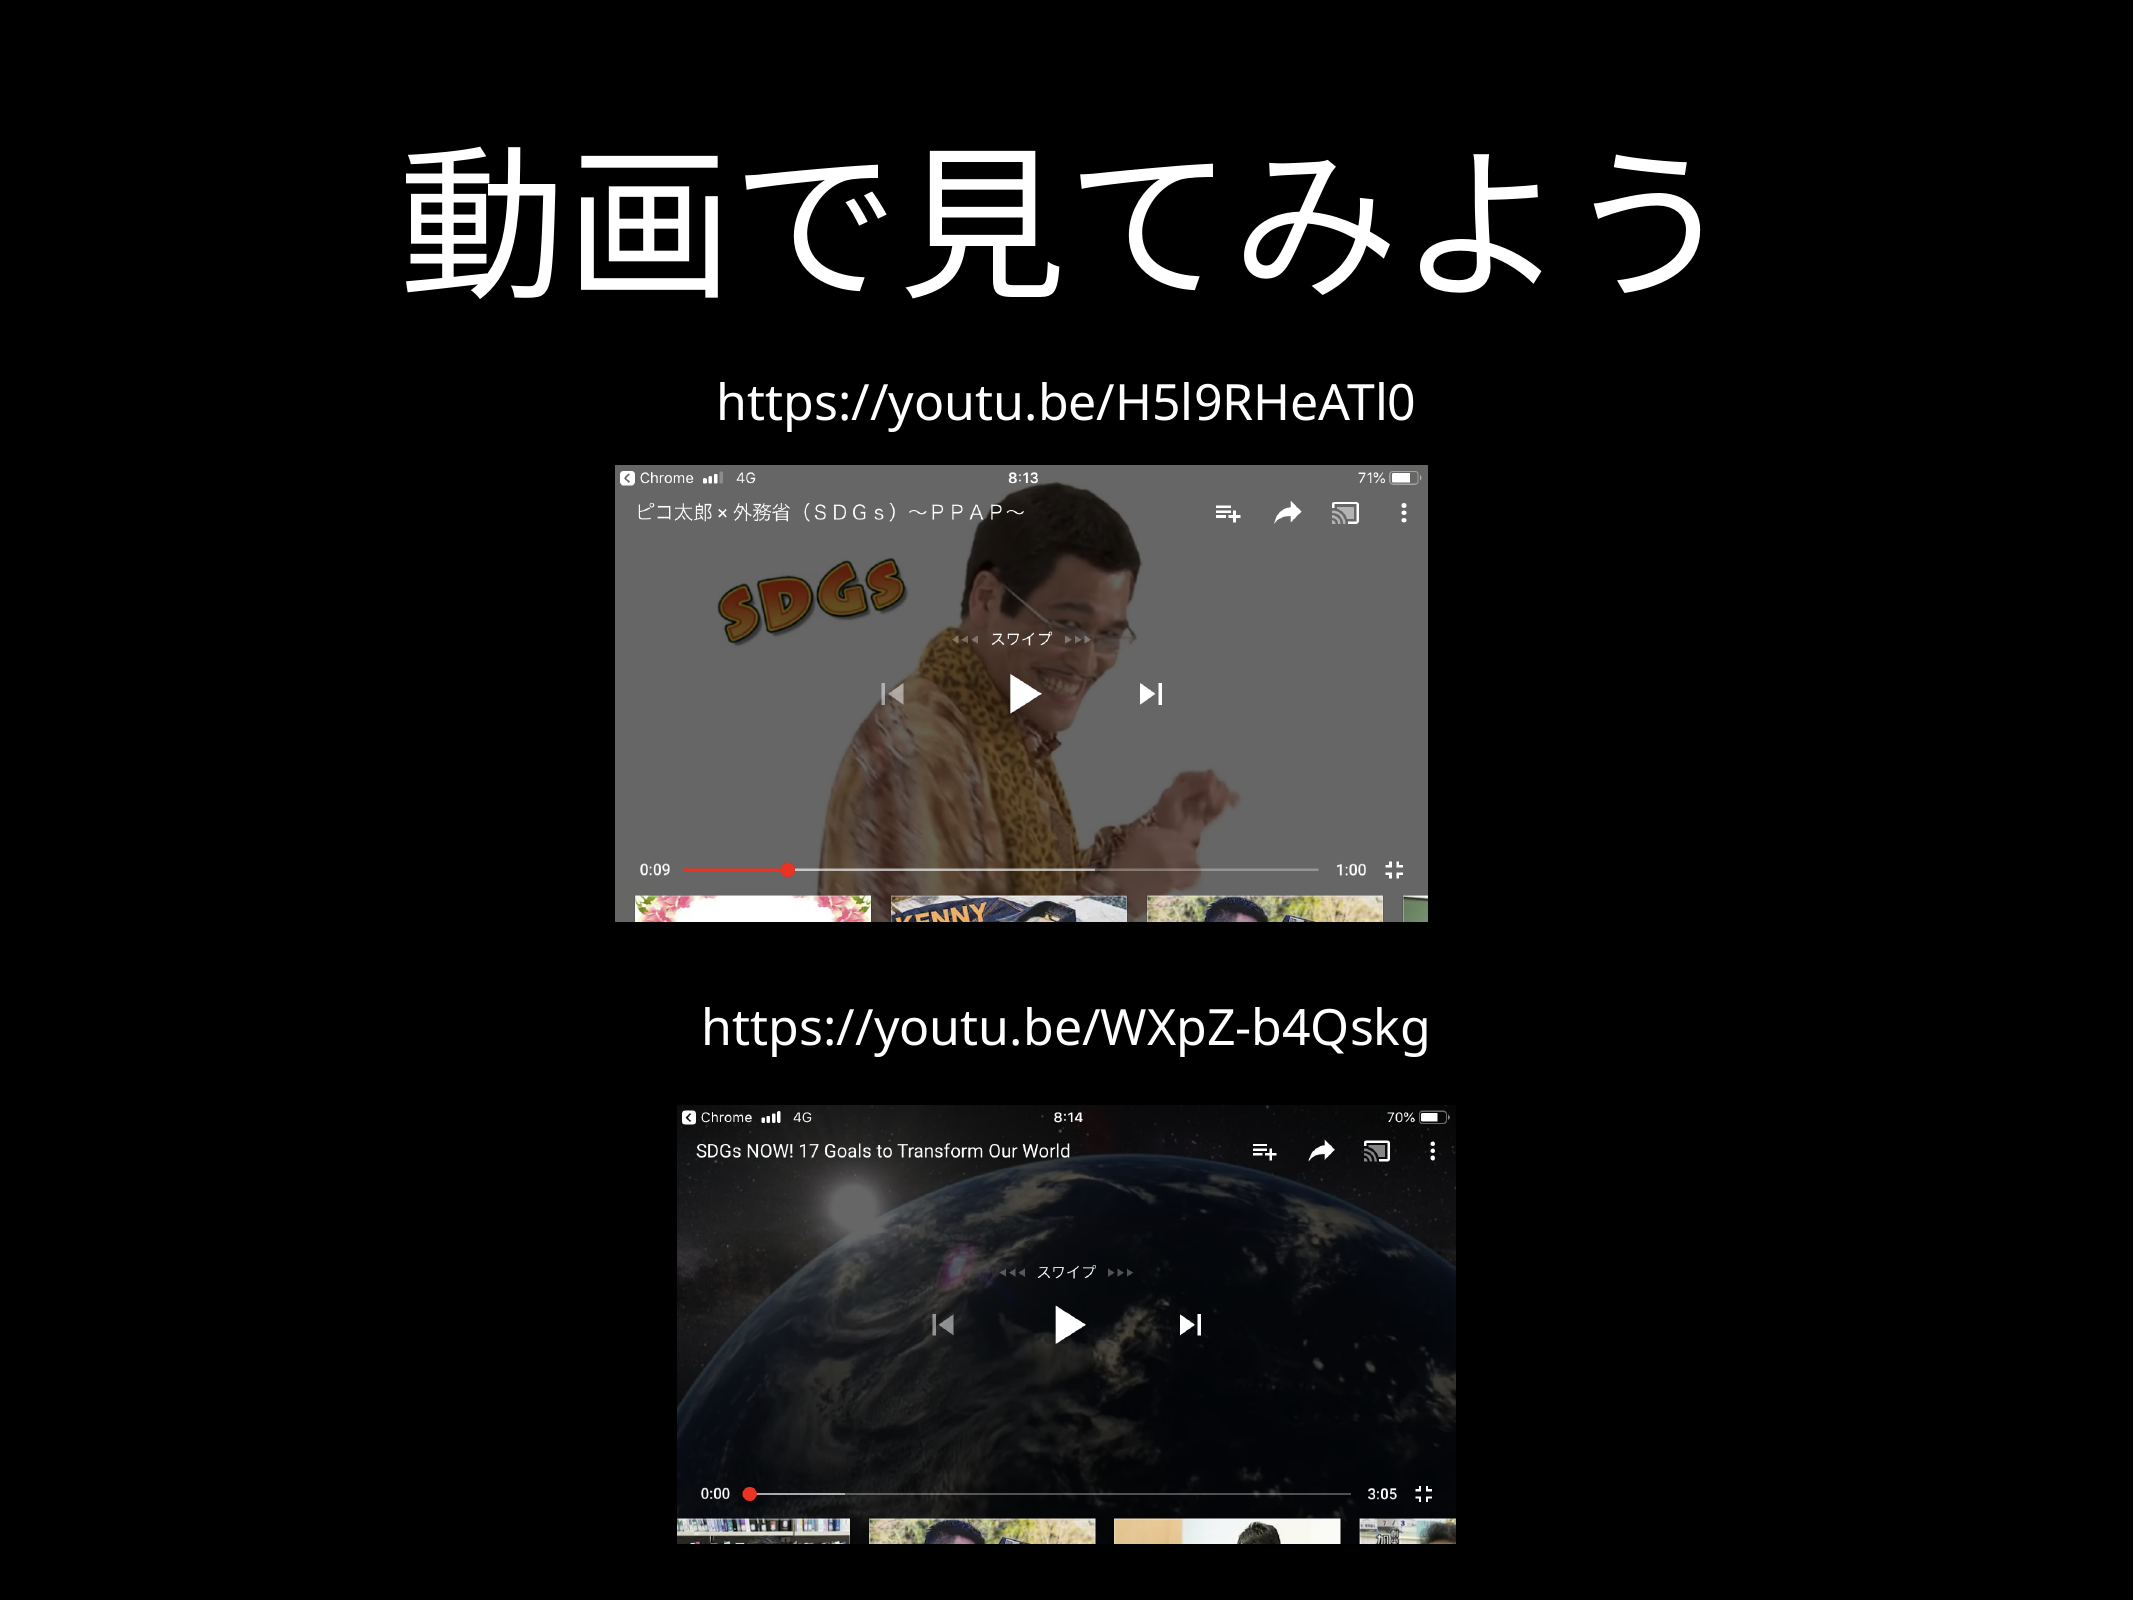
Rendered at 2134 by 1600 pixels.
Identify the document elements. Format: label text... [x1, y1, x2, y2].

text_box https://youtu.be/H5l9RHeATl0 [708, 362, 1426, 440]
picture [676, 1105, 1457, 1544]
title 動画で見てみよう [155, 41, 1978, 397]
text_box https://youtu.be/WXpZ-b4Qskg [693, 987, 1440, 1064]
picture [615, 465, 1428, 923]
